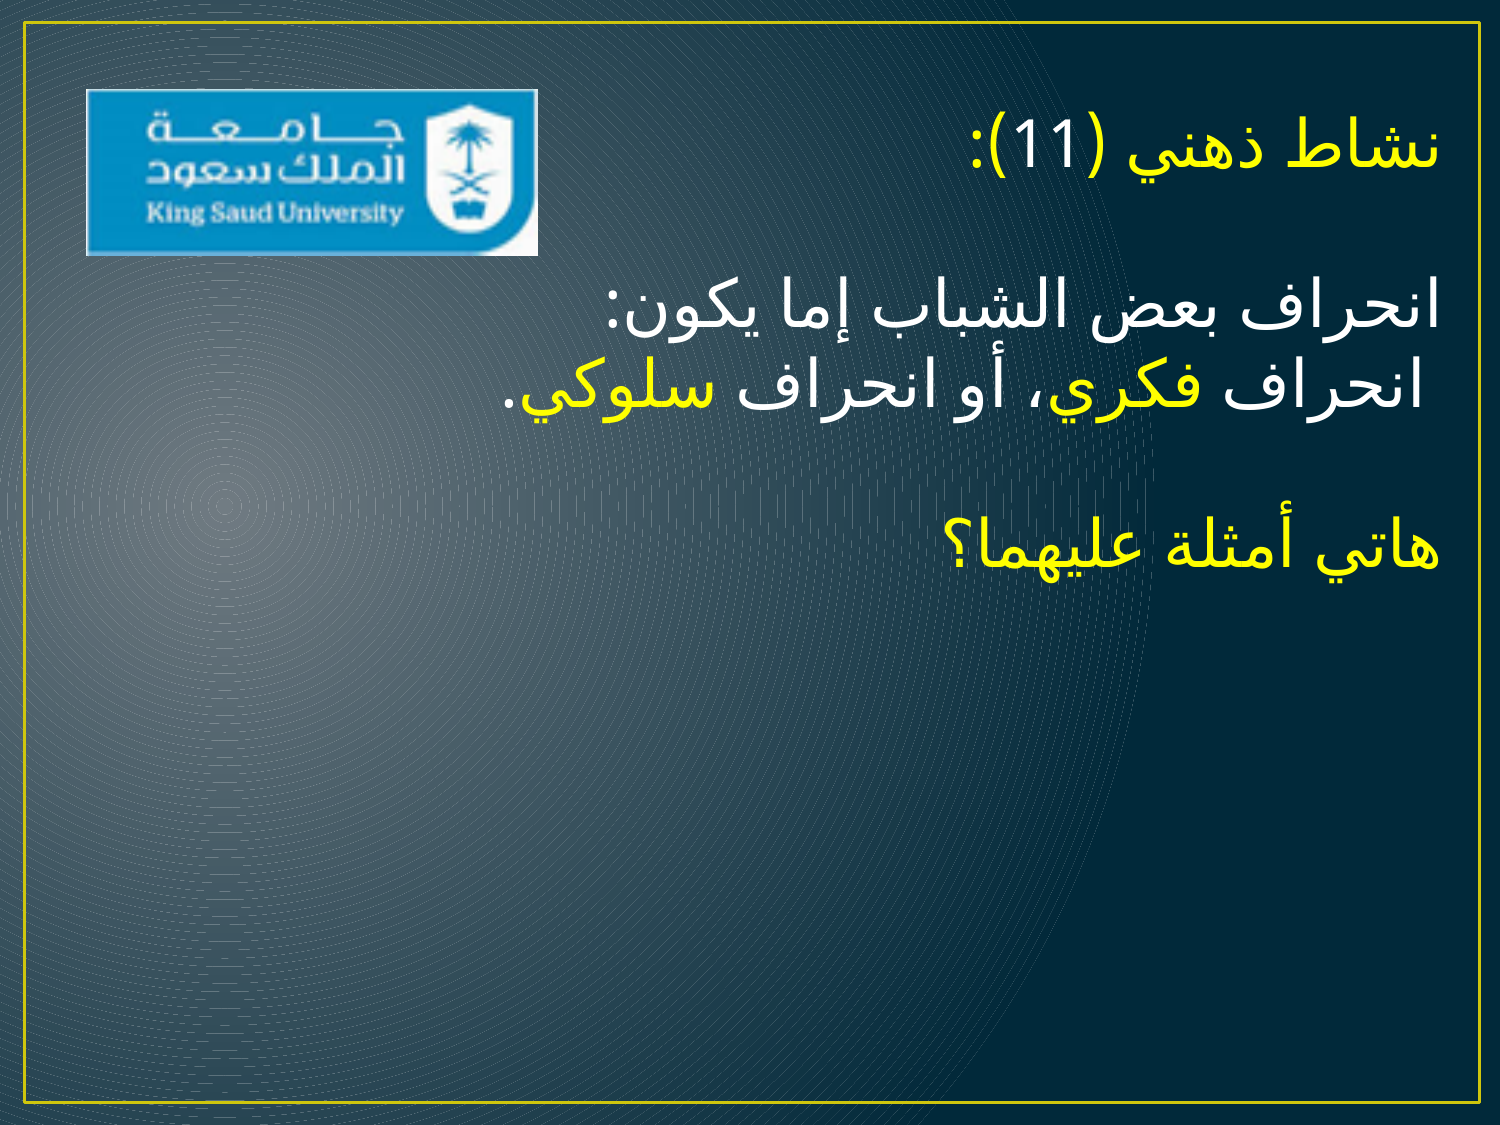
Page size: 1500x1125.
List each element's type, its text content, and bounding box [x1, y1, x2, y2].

picture [85, 89, 538, 256]
text_box نشاط ذهني (11): انحراف بعض الشباب إما يكون: انحراف فكري، أو انحراف سلوكي. هاتي أمثلة عليهما؟ [46, 93, 1459, 589]
